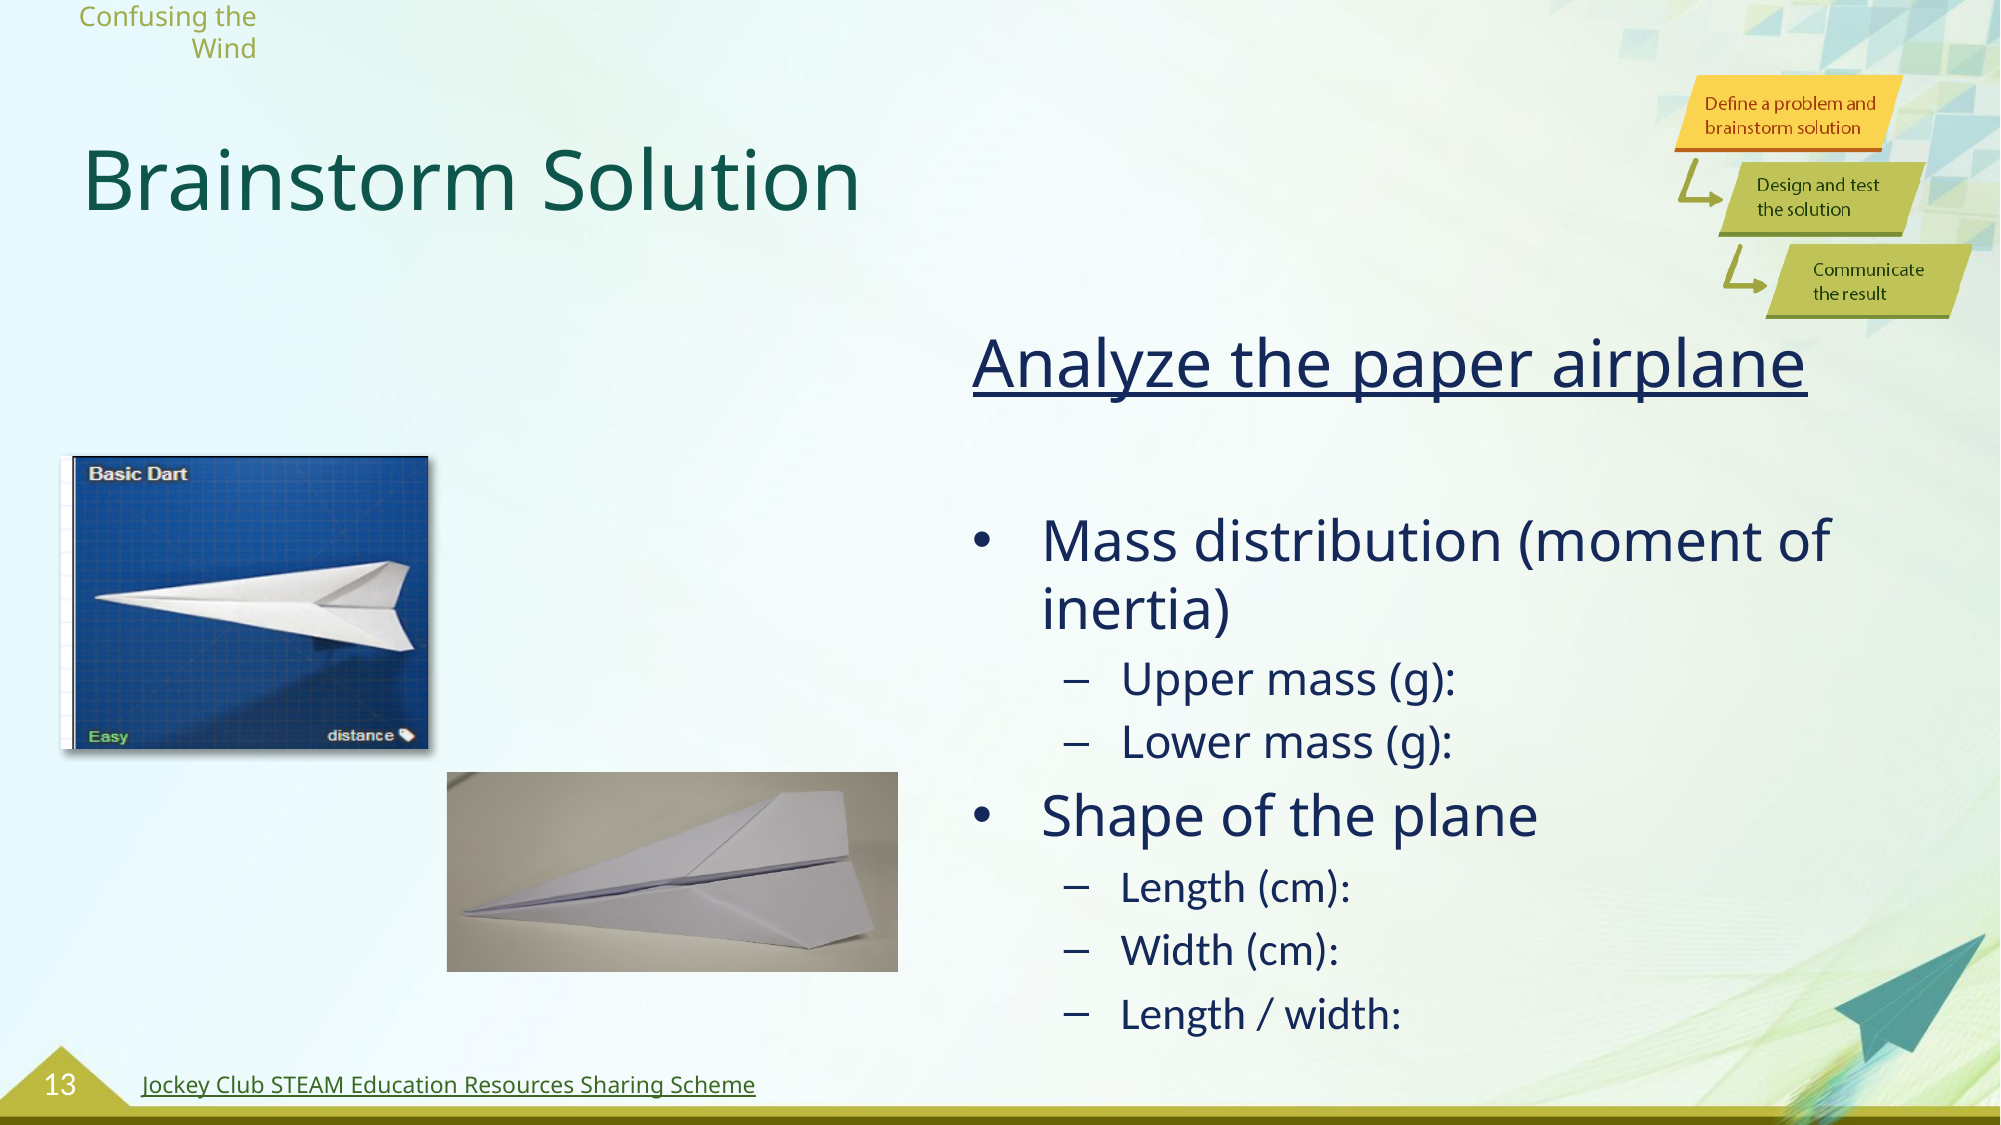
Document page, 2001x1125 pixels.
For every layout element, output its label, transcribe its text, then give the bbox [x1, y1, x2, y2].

title Brainstorm Solution [61, 69, 1571, 285]
picture [0, 0, 2001, 1125]
text_box Analyze the paper airplane Mass distribution (moment of inertia) Upper mass (g): Lower mass (g): Shape of the plane Length (cm): Width (cm): Length / width: [957, 313, 1937, 1053]
slide_number 13 [18, 1052, 101, 1113]
